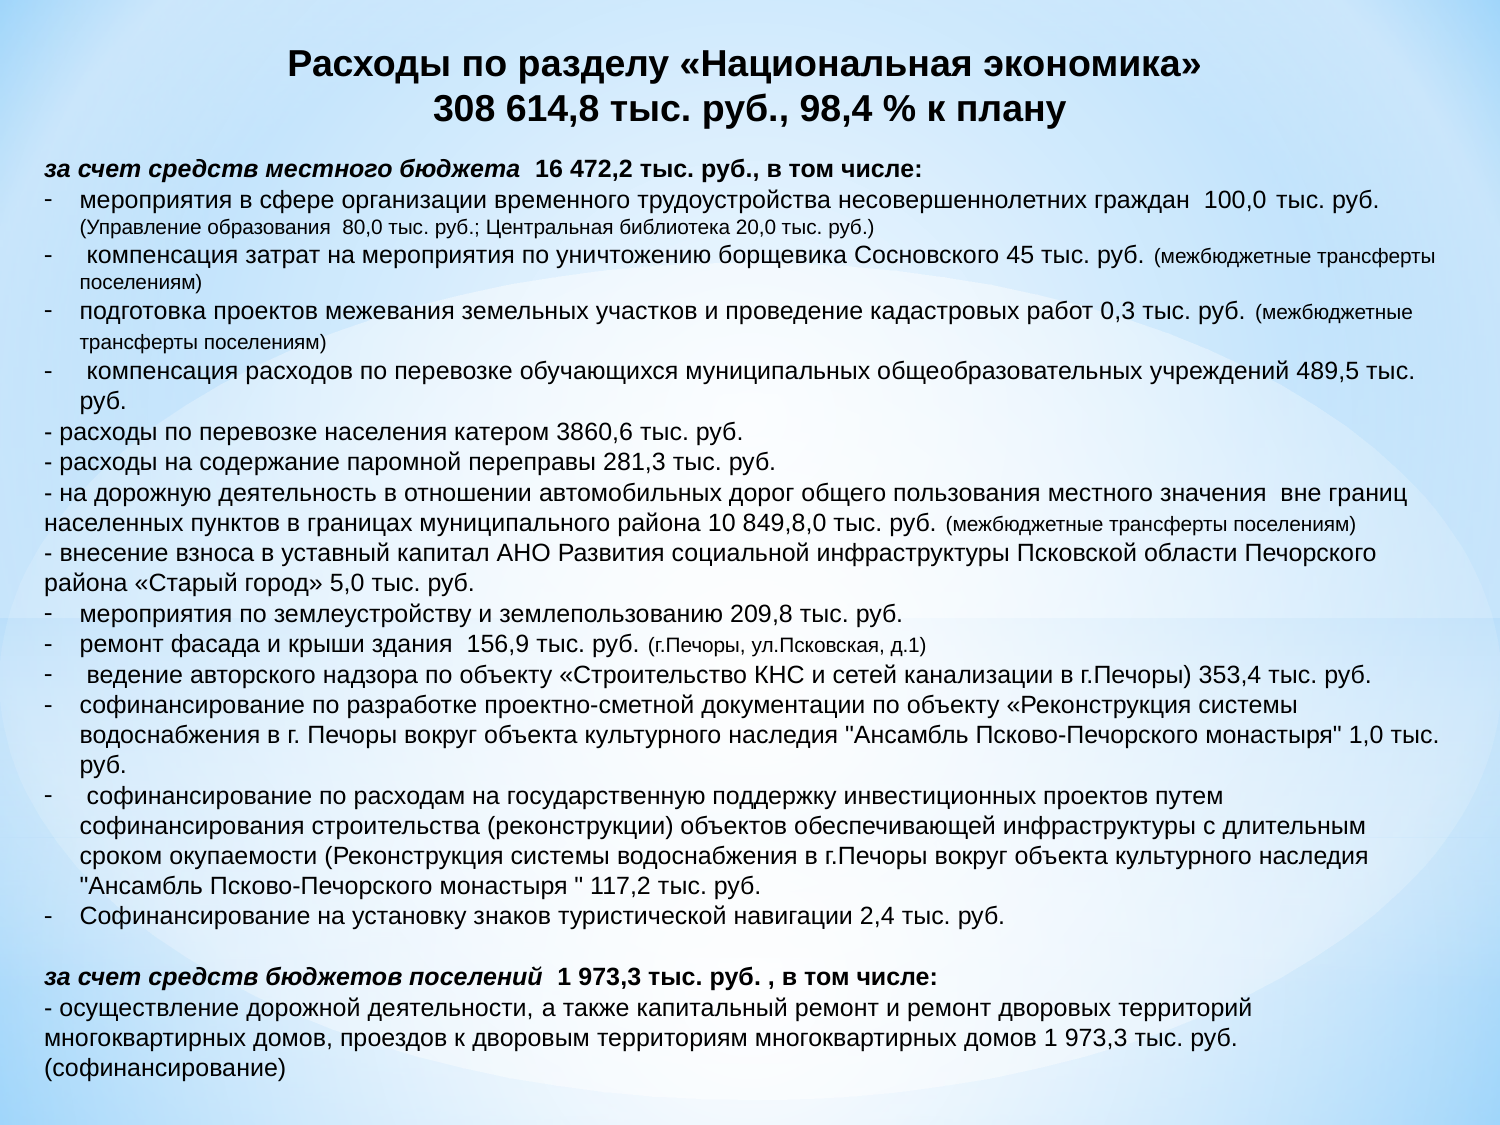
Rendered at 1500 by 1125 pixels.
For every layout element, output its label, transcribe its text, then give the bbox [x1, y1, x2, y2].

text_box Расходы по разделу «Национальная экономика» 308 614,8 тыс. руб., 98,4 % к плану [76, 30, 1424, 137]
text_box за счет средств местного бюджета 16 472,2 тыс. руб., в том числе: мероприятия в сфере организации временного трудоустройства несовершеннолетних граждан 100,0 тыс. руб. (Управление образования 80,0 тыс. руб.; Центральная библиотека 20,0 тыс. руб.) компенсация затрат на мероприятия по уничтожению борщевика Сосновского 45 тыс. руб. (межбюджетные трансферты поселениям) подготовка проектов межевания земельных участков и проведение кадастровых работ 0,3 тыс. руб. (межбюджетные трансферты поселениям) компенсация расходов по перевозке обучающихся муниципальных общеобразовательных учреждений 489,5 тыс. руб. - расходы по перевозке населения катером 3860,6 тыс. руб. - расходы на содержание паромной переправы 281,3 тыс. руб. - на дорожную деятельность в отношении автомобильных дорог общего пользования местного значения вне границ населенных пунктов в границах муниципального района 10 849,8,0 тыс. руб. (межбюджетные трансферты поселениям) - внесение взноса в уставный капитал АНО Развития социальной инфраструктуры Псковской области Печорского района «Старый город» 5,0 тыс. руб. мероприятия по землеустройству и землепользованию 209,8 тыс. руб. ремонт фасада и крыши здания 156,9 тыс. руб. (г.Печоры, ул.Псковская, д.1) ведение авторского надзора по объекту «Строительство КНС и сетей канализации в г.Печоры) 353,4 тыс. руб. софинансирование по разработке проектно-сметной документации по объекту «Реконструкция системы водоснабжения в г. Печоры вокруг объекта культурного наследия "Ансамбль Псково-Печорского монастыря" 1,0 тыс. руб. софинансирование по расходам на государственную поддержку инвестиционных проектов путем софинансирования строительства (реконструкции) объектов обеспечивающей инфраструктуры с длительным сроком окупаемости (Реконструкция системы водоснабжения в г.Печоры вокруг объекта культурного наследия "Ансамбль Псково-Печорского монастыря " 117,2 тыс. руб. Софинансирование на установку знаков туристической навигации 2,4 тыс. руб. за счет средств бюджетов поселений 1 973,3 тыс. руб. , в том числе: - осуществление дорожной деятельности, а также капитальный ремонт и ремонт дворовых территорий многоквартирных домов, проездов к дворовым территориям многоквартирных домов 1 973,3 тыс. руб. (софинансирование) [29, 145, 1471, 1125]
